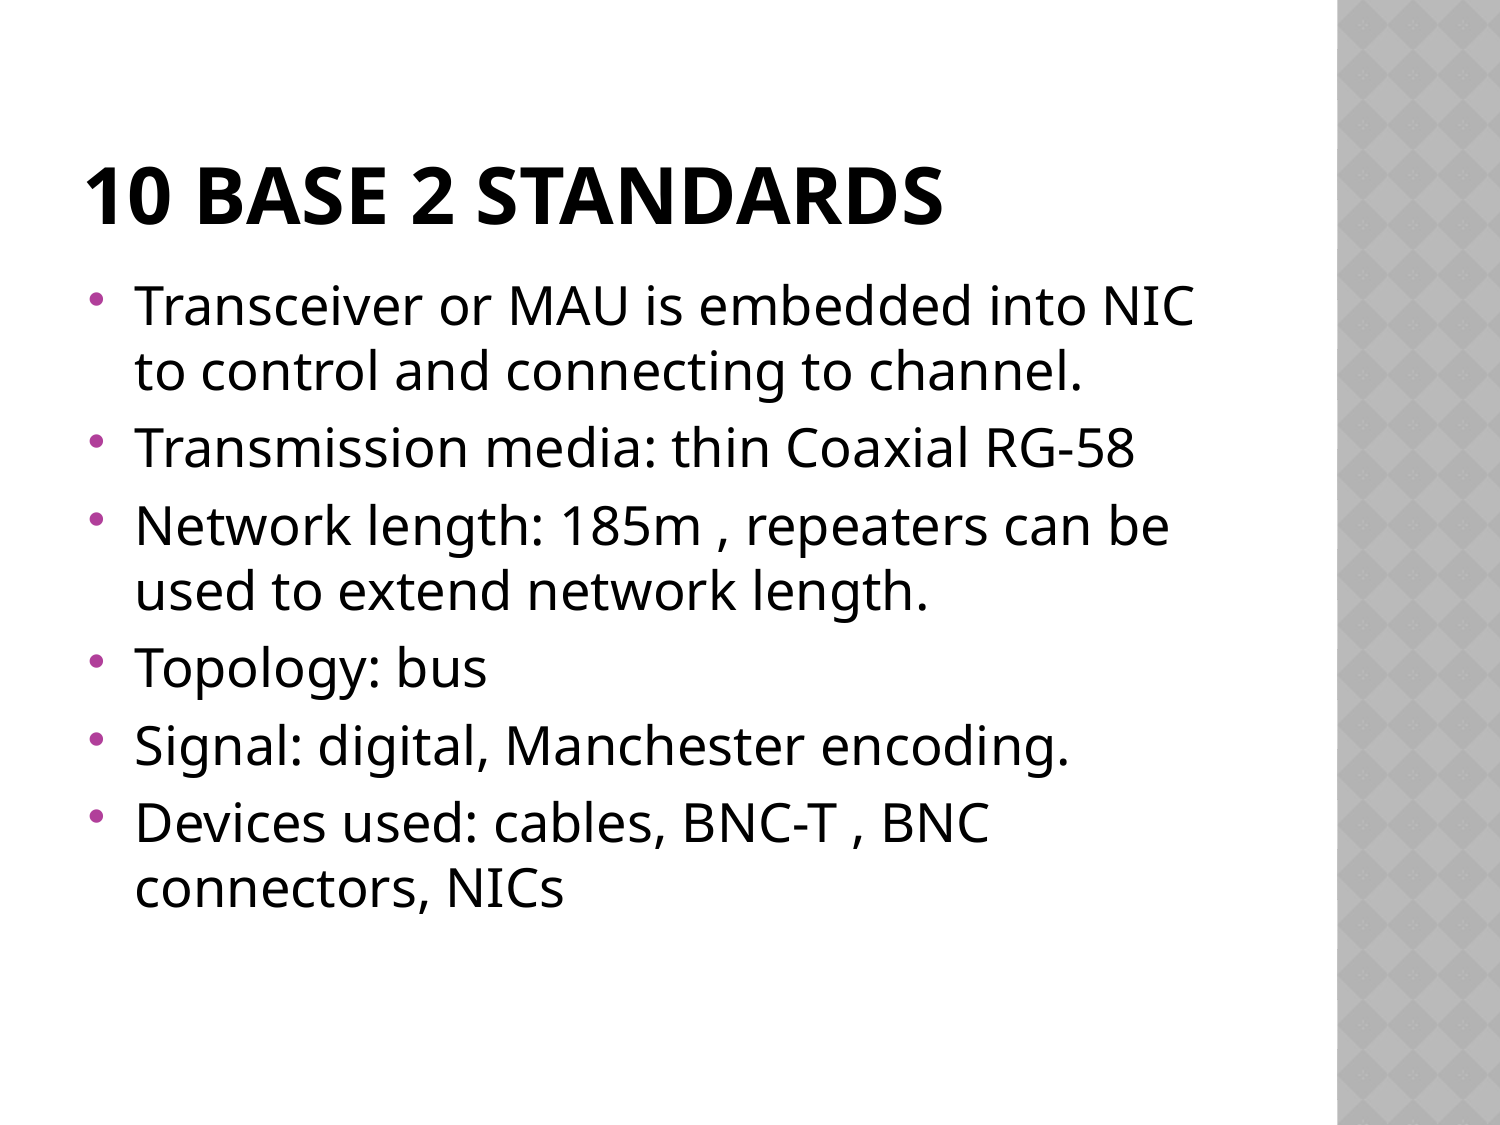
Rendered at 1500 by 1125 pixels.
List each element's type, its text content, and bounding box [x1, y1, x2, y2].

title 10 Base 2 standards [75, 52, 1263, 240]
list Transceiver or MAU is embedded into NIC to control and connecting to channel. Transmission media: thin Coaxial RG-58 Network length: 185m , repeaters can be used to extend network length. Topology: bus Signal: digital, Manchester encoding. Devices used: cables, BNC-T , BNC connectors, NICs [75, 264, 1263, 1059]
